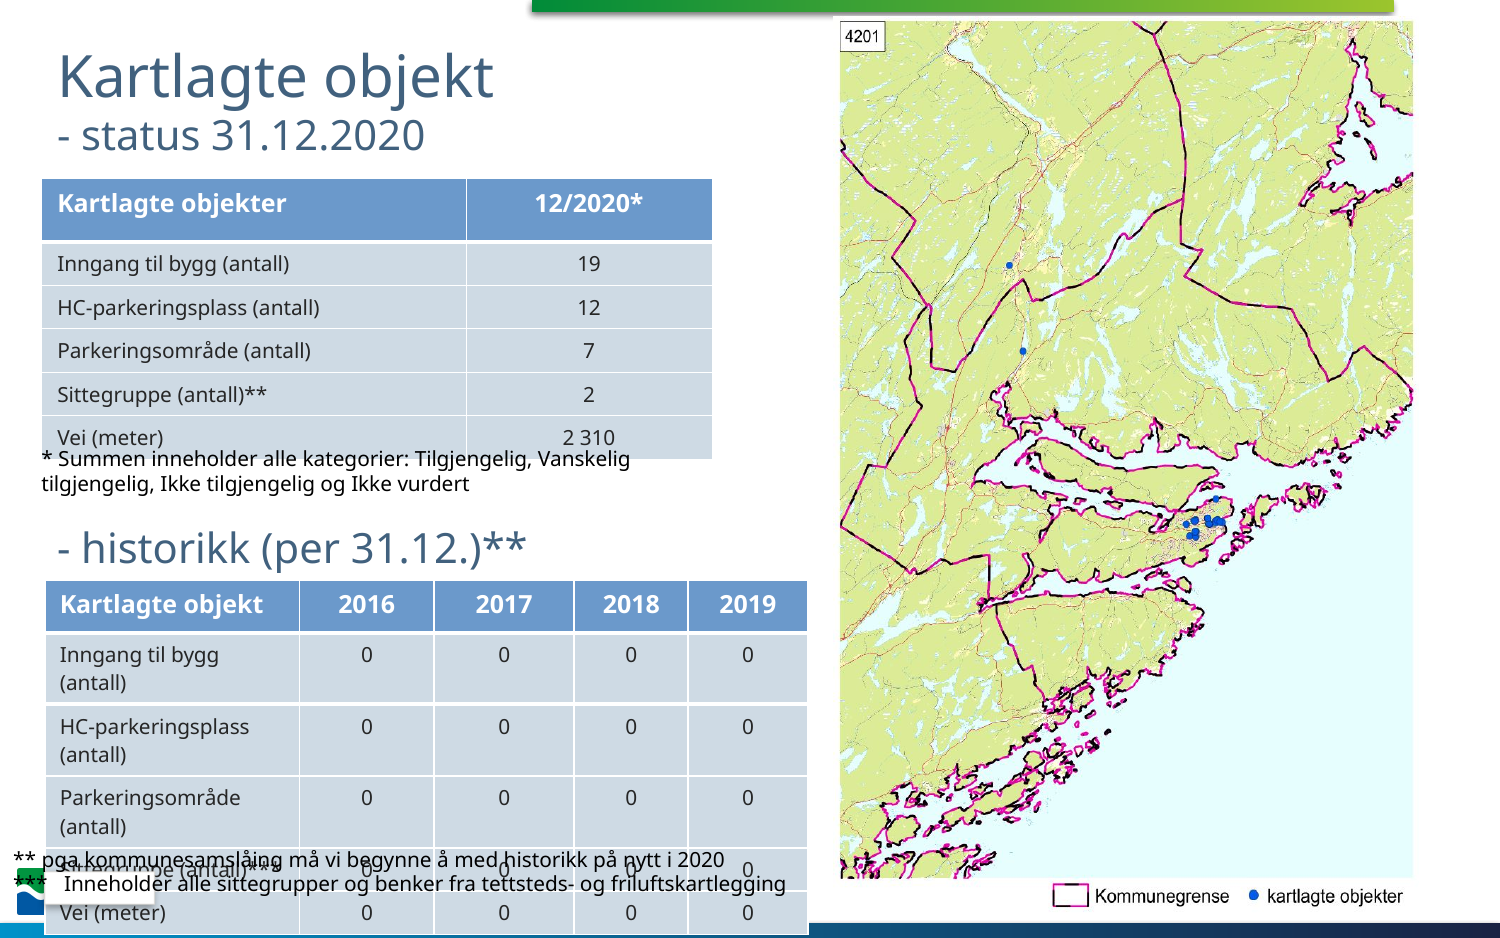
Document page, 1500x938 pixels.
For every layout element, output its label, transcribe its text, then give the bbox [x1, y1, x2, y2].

table_header 12/2020* [467, 179, 712, 240]
table_cell 0 [689, 706, 807, 775]
table_cell Parkeringsområde (antall) [46, 777, 299, 838]
table_cell 0 [689, 892, 807, 934]
table_cell 7 [467, 329, 712, 372]
table_cell 0 [435, 706, 573, 775]
picture [833, 16, 1419, 913]
table_cell 0 [435, 777, 573, 838]
table_cell 0 [689, 777, 807, 847]
table_cell 2 310 [467, 416, 712, 459]
table_cell 0 [435, 635, 573, 702]
table_cell HC-parkeringsplass (antall) [42, 286, 466, 328]
table_cell 0 [575, 904, 687, 934]
table_cell Inngang til bygg (antall) [42, 244, 466, 285]
table_header Kartlagte objekt [46, 581, 299, 631]
table_cell 2 [467, 373, 712, 415]
text_box - historikk (per 31.12.)** [42, 496, 828, 580]
table_cell 0 [575, 635, 687, 702]
table_cell 19 [467, 244, 712, 285]
table_cell 0 [575, 706, 687, 775]
table_cell 0 [300, 777, 433, 838]
table_cell 12 [467, 286, 712, 328]
table_header 2016 [300, 581, 433, 631]
table_cell Inngang til bygg (antall) [46, 635, 299, 702]
table_header Kartlagte objekter [42, 179, 466, 240]
table_cell 0 [802, 849, 807, 890]
table_cell 0 [300, 635, 433, 702]
table_cell Parkeringsområde (antall) [42, 329, 466, 372]
table_cell HC-parkeringsplass (antall) [46, 706, 299, 775]
table_cell 0 [689, 635, 807, 702]
table_header 2019 [689, 581, 807, 631]
table_header 2017 [435, 581, 573, 631]
text_box Kartlagte objekt - status 31.12.2020 [42, 24, 828, 167]
table_cell Vei (meter) [46, 904, 299, 934]
table_header 2018 [575, 581, 687, 631]
table_cell Sittegruppe (antall)** [42, 373, 466, 415]
table_cell 0 [435, 904, 573, 934]
text_box * Summen inneholder alle kategorier: Tilgjengelig, Vanskelig tilgjengelig, Ikke tilgjengelig og Ikke vurdert [26, 438, 711, 504]
table_cell Vei (meter) [42, 416, 466, 438]
table_cell 0 [300, 904, 433, 934]
table_cell 0 [575, 777, 687, 838]
table_cell 0 [300, 706, 433, 775]
text_box ** pga kommunesamslåing må vi begynne å med historikk på nytt i 2020 *** Inneholder alle sittegrupper og benker fra tettsteds- og friluftskartlegging [0, 838, 802, 904]
